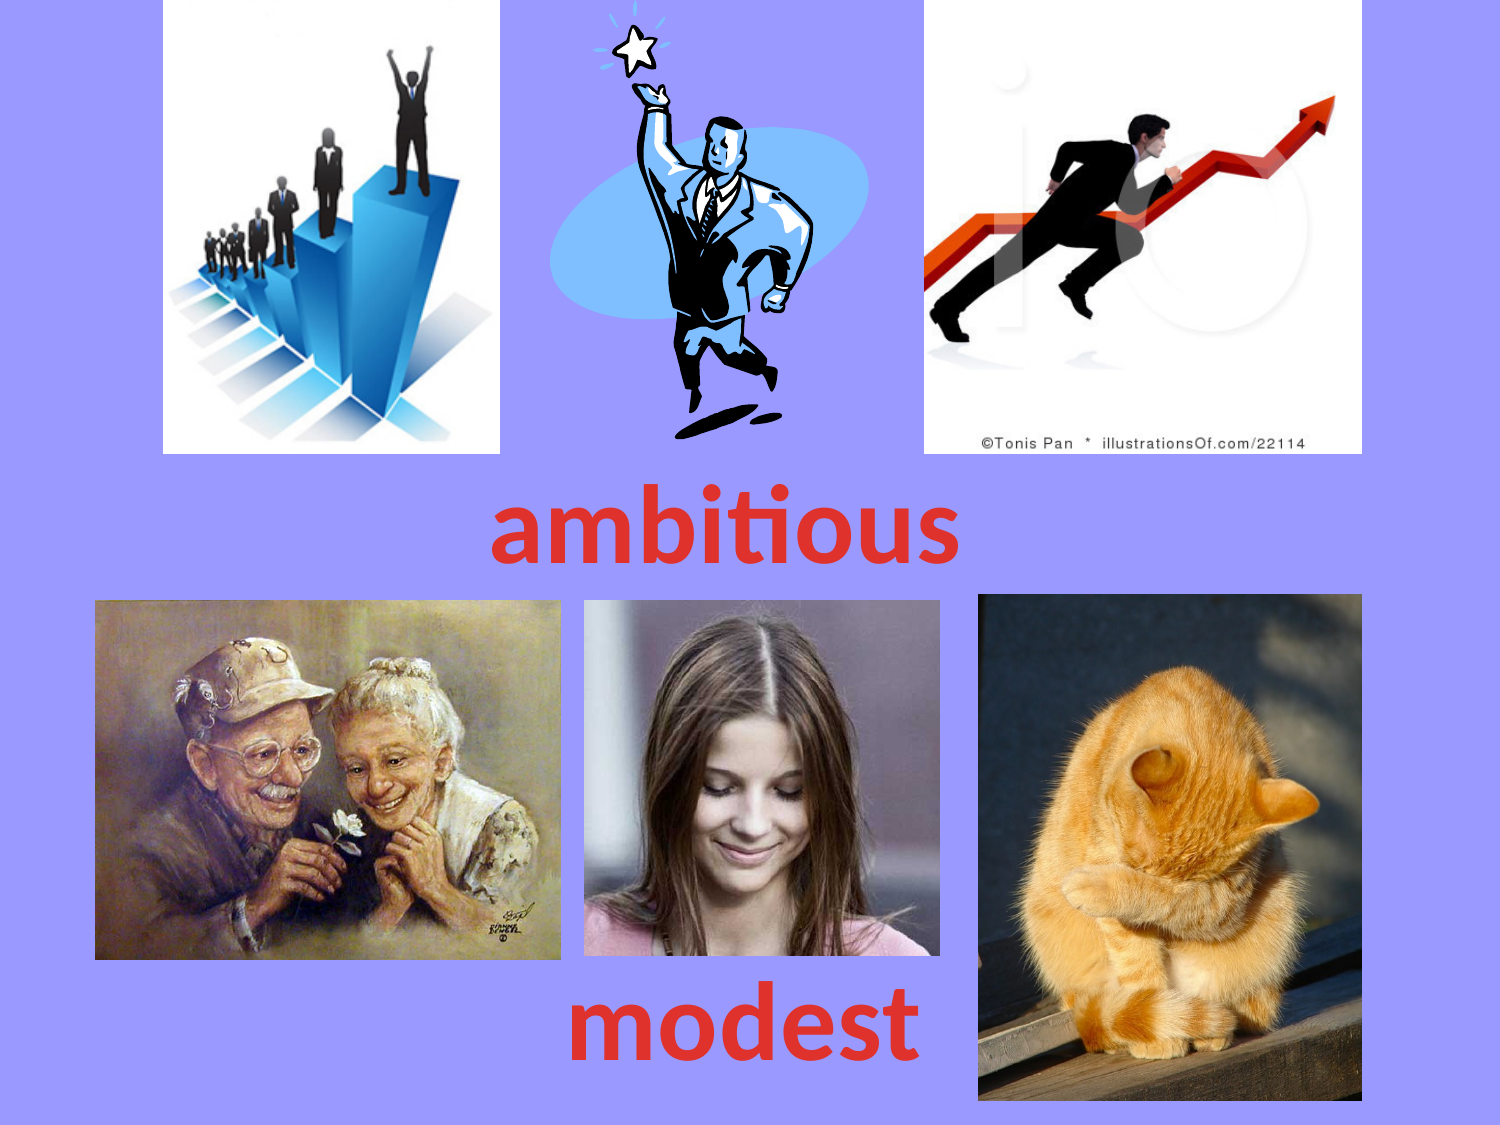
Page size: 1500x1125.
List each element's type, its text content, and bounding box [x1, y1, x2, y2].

text_box modest [550, 940, 938, 1091]
picture [978, 593, 1362, 1101]
picture [162, 0, 500, 454]
picture [584, 600, 940, 956]
picture [95, 600, 562, 960]
picture [924, 0, 1362, 454]
text_box ambitious [473, 443, 978, 594]
picture [537, 0, 882, 441]
